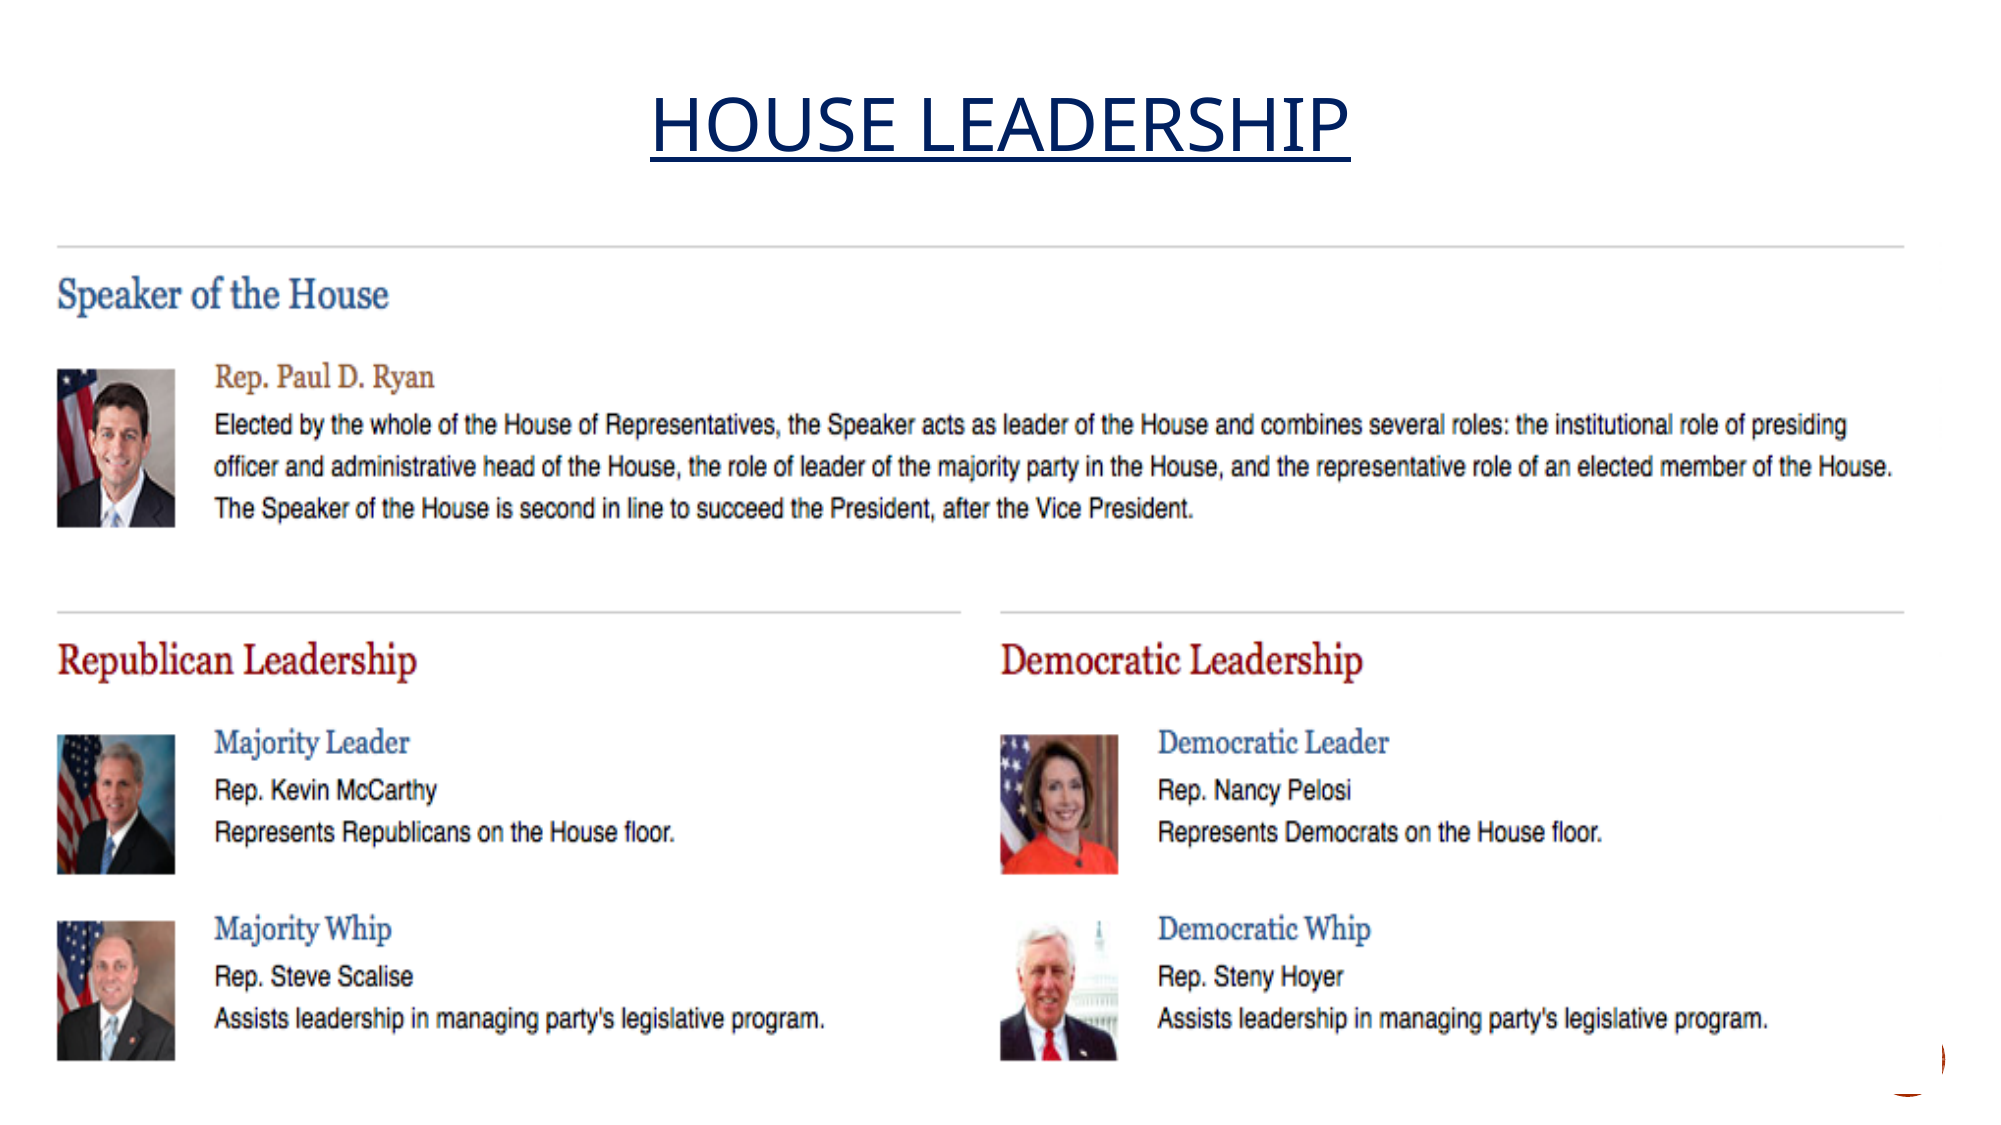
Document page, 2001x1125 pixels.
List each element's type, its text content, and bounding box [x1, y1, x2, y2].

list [45, 218, 1940, 1092]
title House leADERSHIP [175, 79, 1826, 175]
